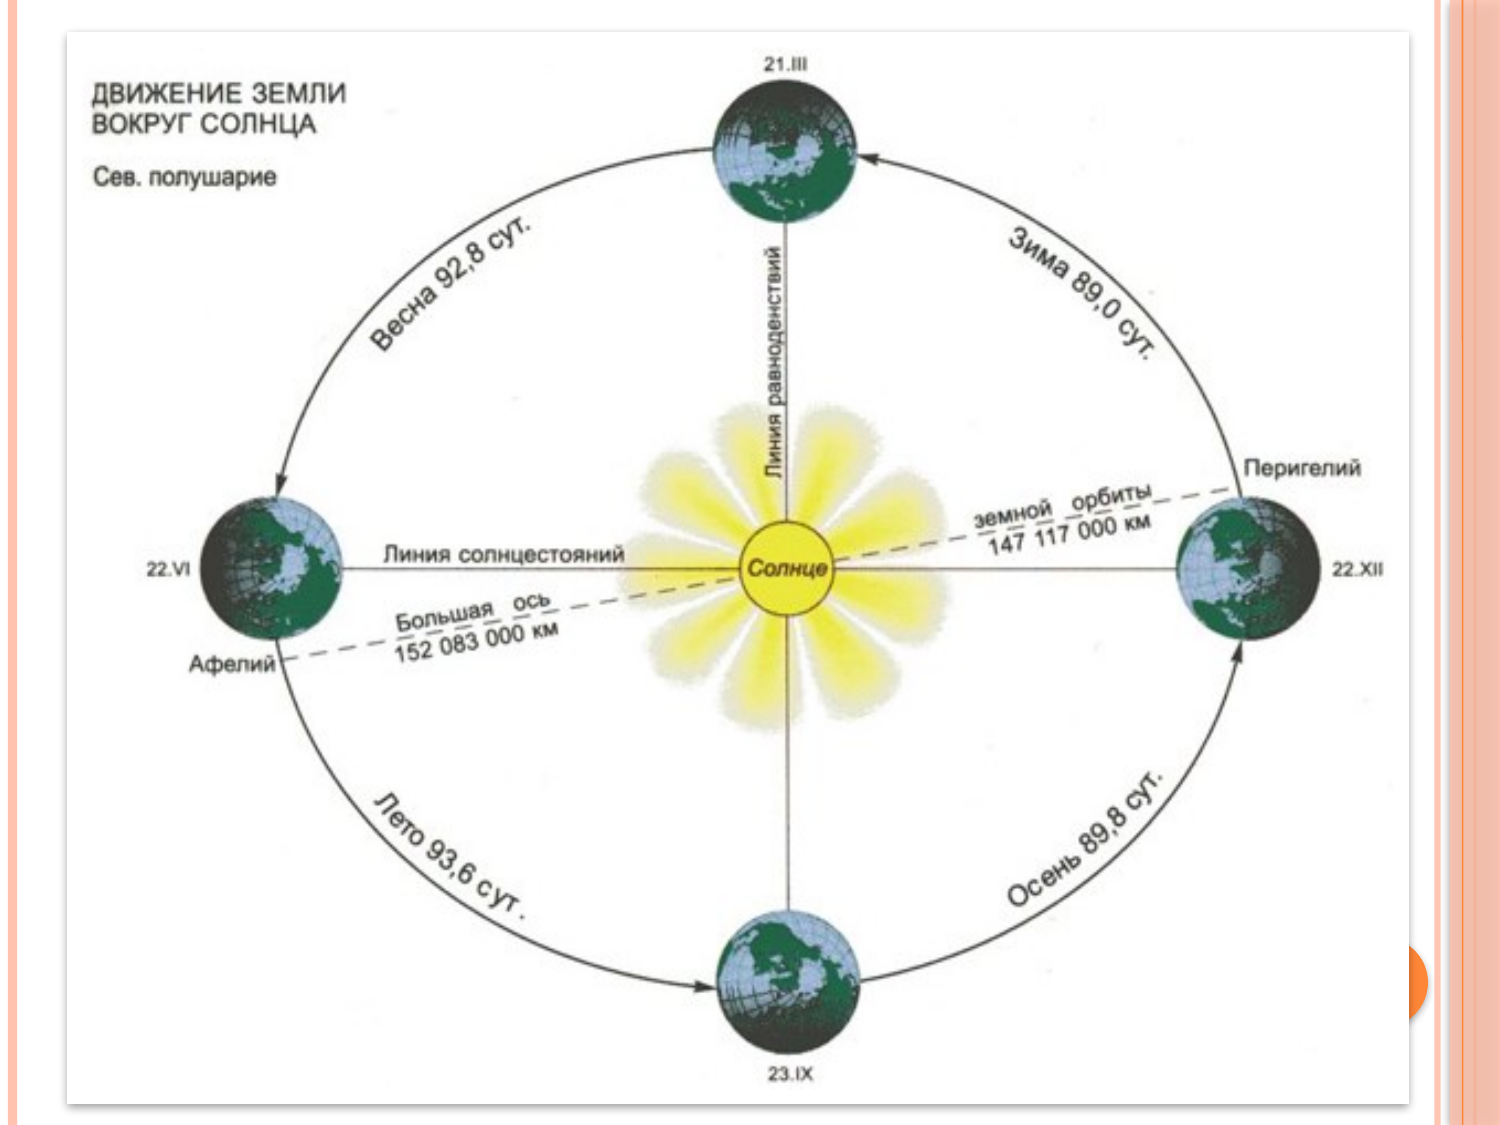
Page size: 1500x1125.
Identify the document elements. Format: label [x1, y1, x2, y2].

picture [81, 46, 1396, 1091]
